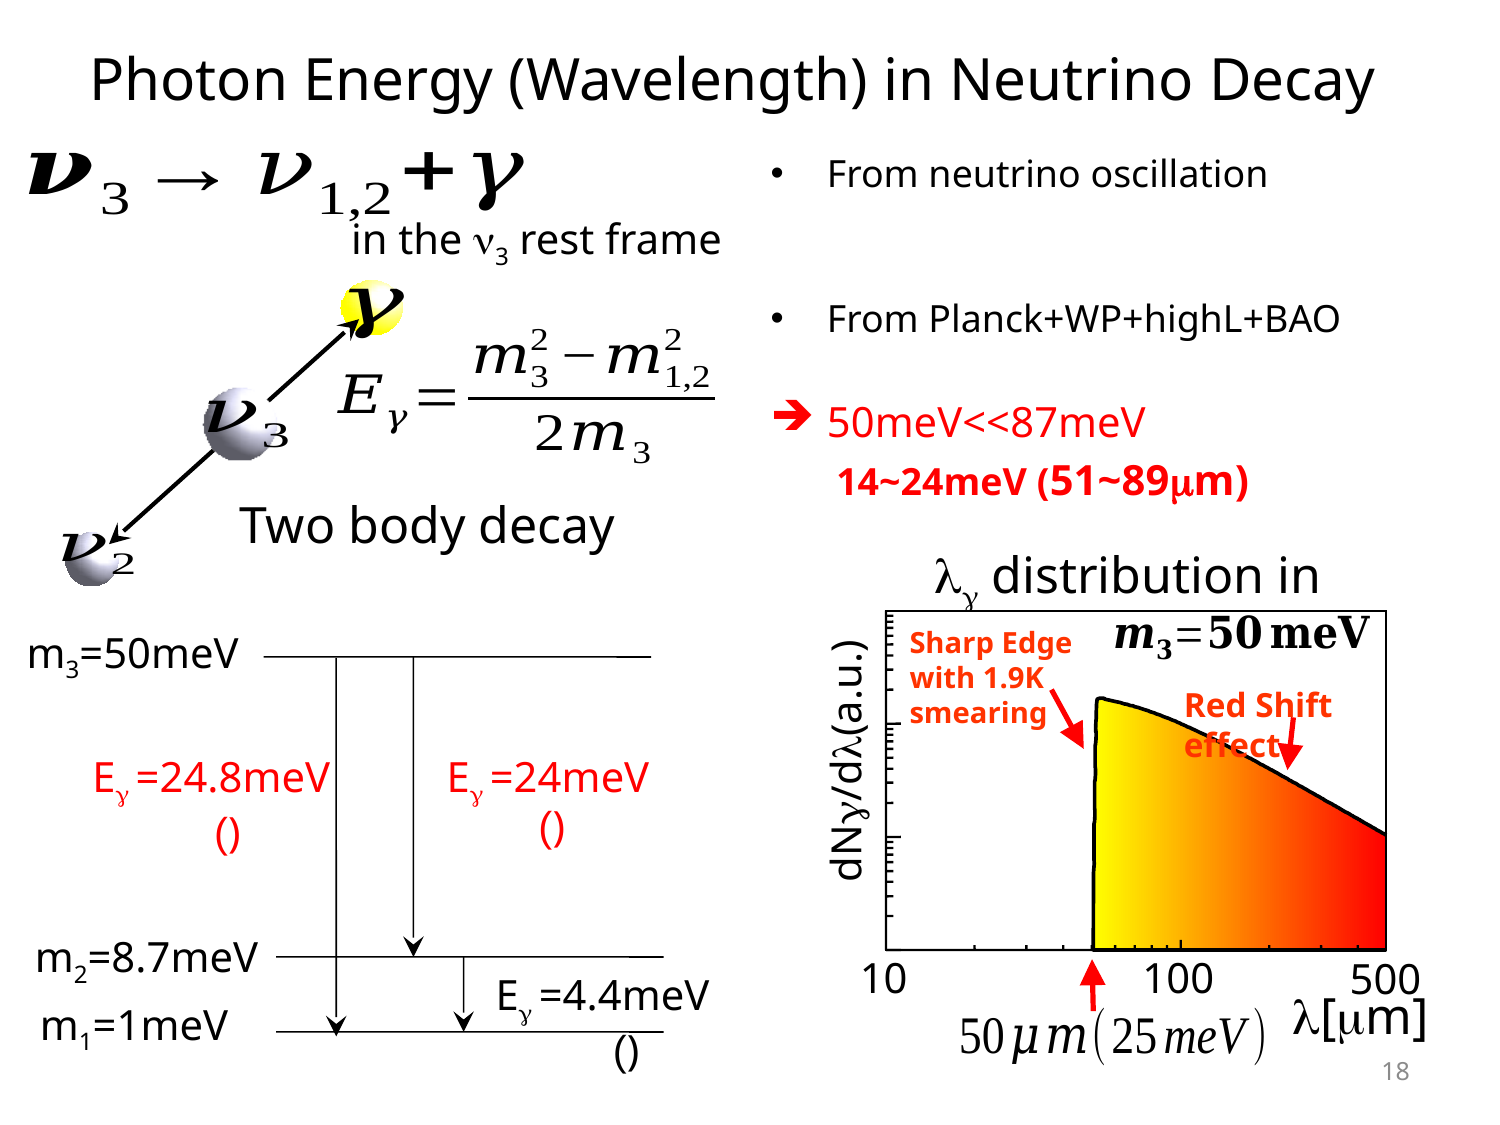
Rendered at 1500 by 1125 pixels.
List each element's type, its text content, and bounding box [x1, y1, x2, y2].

text_box m3=50meV [11, 619, 254, 692]
text_box Two body decay [415, 485, 630, 561]
text_box [453, 1011, 474, 1032]
title Photon Energy (Wavelength) in Neutrino Decay [52, 20, 1412, 134]
text_box m1=1meV [25, 996, 243, 1063]
text_box m2=8.7meV [20, 923, 273, 996]
text_box E =4.4meV [480, 961, 725, 1034]
text_box in the 3 rest frame [336, 205, 737, 278]
text_box [403, 936, 424, 957]
text_box E =24meV [431, 743, 665, 815]
text_box E =24.8meV [77, 743, 346, 815]
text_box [56, 265, 412, 593]
text_box [325, 1015, 347, 1037]
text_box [812, 609, 1429, 1069]
slide_number 18 [1074, 1076, 1425, 1103]
